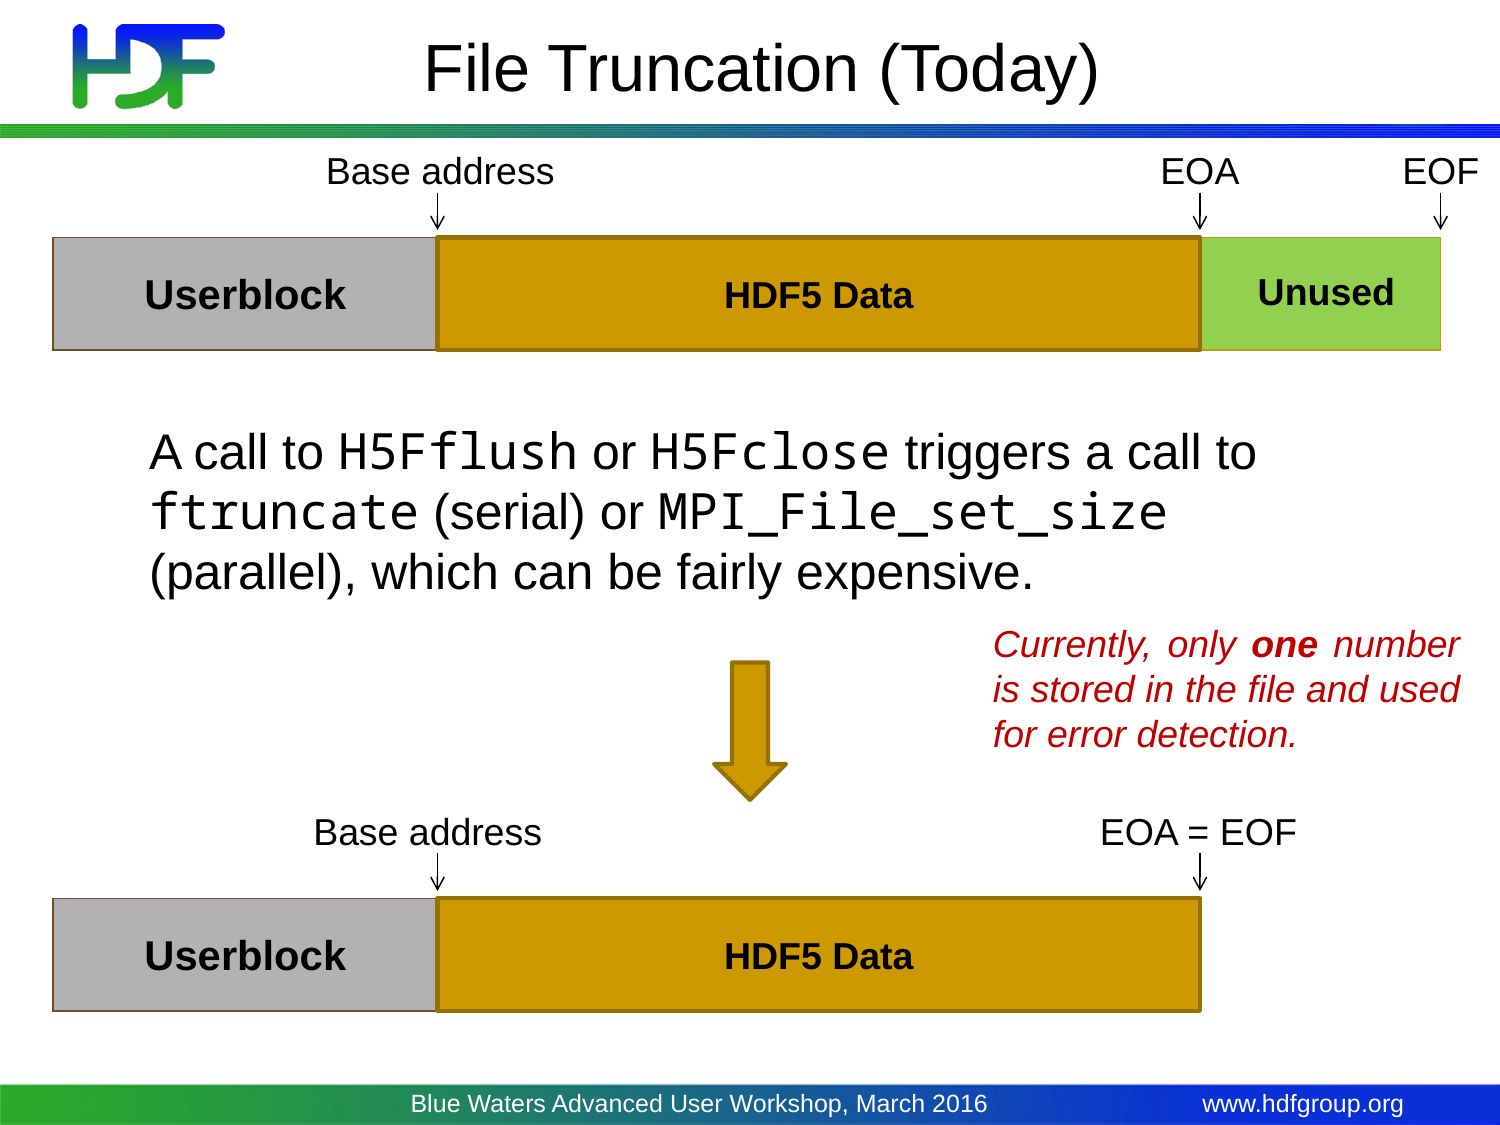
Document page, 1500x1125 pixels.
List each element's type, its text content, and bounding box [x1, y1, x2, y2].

text_box [435, 235, 1202, 352]
text_box [712, 660, 788, 802]
footer Blue Waters Advanced User Workshop, March 2016 [374, 1087, 1026, 1125]
title File Truncation (Today) [187, 24, 1338, 113]
text_box Userblock [107, 260, 383, 326]
text_box EOA = EOF [1074, 800, 1323, 861]
text_box [53, 237, 435, 350]
text_box Unused [1224, 260, 1429, 321]
text_box [1202, 237, 1441, 350]
text_box Base address [308, 139, 572, 200]
text_box Currently, only one number is stored in the file and used for error detection. [978, 612, 1475, 763]
text_box HDF5 Data [637, 924, 1000, 985]
text_box HDF5 Data [637, 263, 1000, 324]
text_box [435, 896, 1202, 1013]
text_box Base address [295, 800, 560, 861]
text_box A call to H5Fflush or H5Fclose triggers a call to ftruncate (serial) or MPI_File_set_size (parallel), which can be fairly expensive. [134, 412, 1369, 608]
text_box EOF [1374, 139, 1500, 200]
text_box EOA [1134, 139, 1266, 200]
text_box Userblock [107, 921, 383, 987]
picture [0, 0, 1500, 1125]
text_box [53, 898, 435, 1011]
